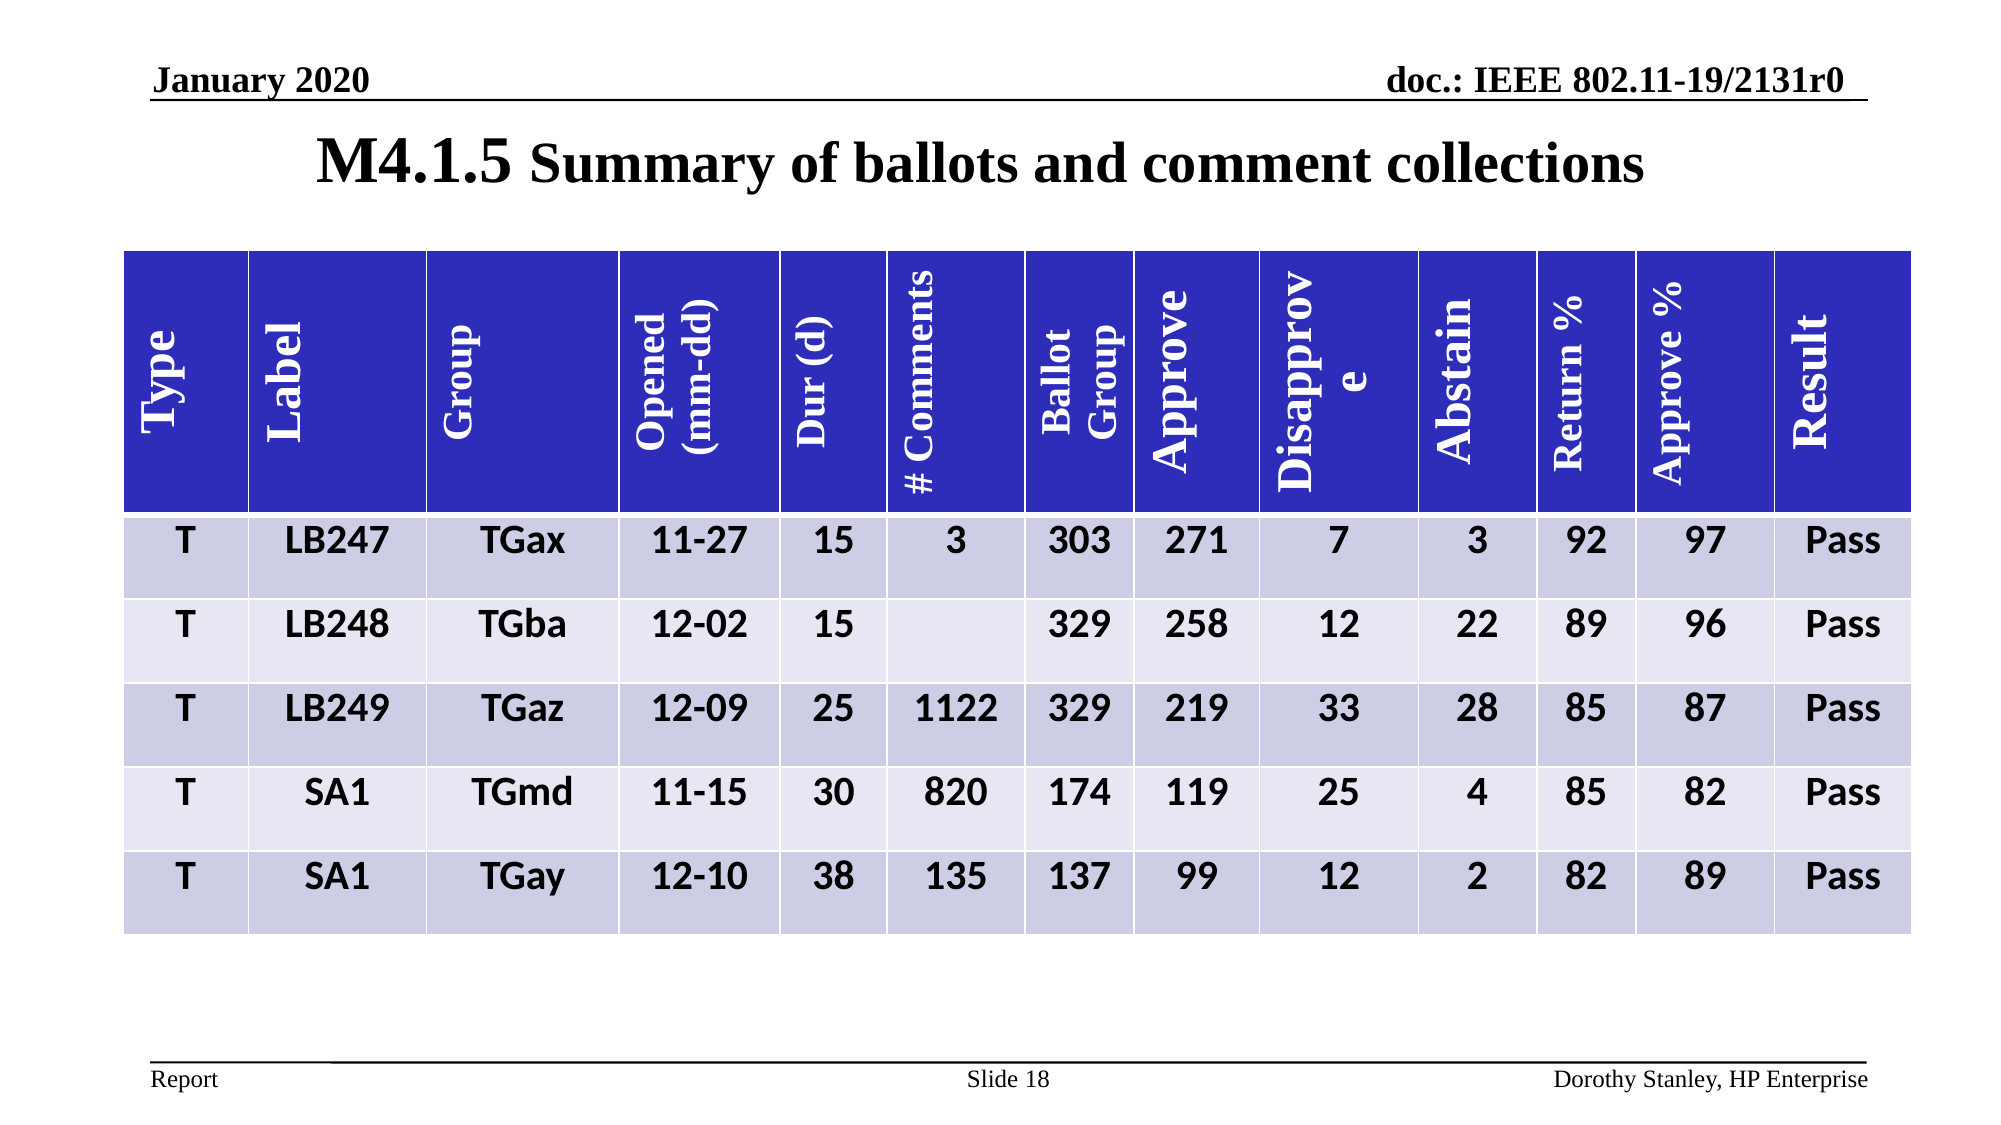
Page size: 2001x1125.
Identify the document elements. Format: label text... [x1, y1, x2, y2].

table_cell 303 [1026, 518, 1133, 598]
table_cell 22 [1419, 600, 1536, 682]
table_cell 329 [1026, 600, 1133, 682]
table_cell 137 [1026, 852, 1133, 934]
slide_number Slide 18 [964, 1061, 1053, 1093]
table_cell SA1 [249, 852, 426, 934]
table_header Result [1775, 251, 1911, 512]
table_header Return % [1538, 251, 1635, 512]
table_cell 87 [1637, 684, 1774, 766]
table_cell 12-09 [620, 684, 779, 766]
table_cell 38 [781, 852, 886, 934]
table_cell 2 [1419, 852, 1536, 934]
table_cell Pass [1775, 600, 1911, 682]
table_header Approve [1135, 251, 1259, 512]
table_cell 85 [1538, 768, 1635, 850]
table_cell 329 [1026, 684, 1133, 766]
table_cell 11-27 [620, 518, 779, 598]
table_cell T [124, 600, 248, 682]
table_header Group [427, 251, 618, 512]
table_cell 1122 [888, 684, 1024, 766]
table_cell TGba [427, 600, 618, 682]
table_cell 12-10 [620, 852, 779, 934]
table_cell 99 [1135, 852, 1259, 934]
table_header Approve % [1637, 251, 1774, 512]
table_cell LB249 [249, 684, 426, 766]
table_cell 119 [1135, 768, 1259, 850]
table_header Dur (d) [781, 251, 886, 512]
table_cell TGmd [427, 768, 618, 850]
table_header Type [124, 251, 248, 512]
table_cell LB247 [249, 518, 426, 598]
table_cell 92 [1538, 518, 1635, 598]
table_cell TGaz [427, 684, 618, 766]
table_cell 96 [1637, 600, 1774, 682]
table_cell 174 [1026, 768, 1133, 850]
table_cell 25 [1260, 768, 1418, 850]
table_cell SA1 [249, 768, 426, 850]
table_cell 15 [781, 518, 886, 598]
table_cell Pass [1775, 684, 1911, 766]
table_cell 219 [1135, 684, 1259, 766]
table_cell 12-02 [620, 600, 779, 682]
table_cell 3 [888, 518, 1024, 598]
table_cell 30 [781, 768, 886, 850]
table_cell T [124, 684, 248, 766]
table_header Opened (mm-dd) [620, 251, 779, 512]
table_header Disapprove [1260, 251, 1418, 512]
table_cell 33 [1260, 684, 1418, 766]
table_cell 258 [1135, 600, 1259, 682]
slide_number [152, 54, 406, 101]
table_cell 820 [888, 768, 1024, 850]
table_cell 135 [888, 852, 1024, 934]
table_cell LB248 [249, 600, 426, 682]
table_cell 271 [1135, 518, 1259, 598]
table_cell 25 [781, 684, 886, 766]
table_cell 12 [1260, 852, 1418, 934]
table_cell 97 [1637, 518, 1774, 598]
table_header Label [249, 251, 426, 512]
table_cell TGax [427, 518, 618, 598]
table_cell 89 [1637, 852, 1774, 934]
table_cell 85 [1538, 684, 1635, 766]
table_cell 12 [1260, 600, 1418, 682]
table_cell T [124, 518, 248, 598]
table_cell 28 [1419, 684, 1536, 766]
table_cell 89 [1538, 600, 1635, 682]
table_cell 7 [1260, 518, 1418, 598]
table_cell 82 [1637, 768, 1774, 850]
table_cell T [124, 852, 248, 934]
table_cell 82 [1538, 852, 1635, 934]
table_cell 4 [1419, 768, 1536, 850]
table_cell T [124, 768, 248, 850]
table_header Ballot Group [1026, 251, 1133, 512]
table_header Abstain [1419, 251, 1536, 512]
table_cell Pass [1775, 518, 1911, 598]
table_cell 3 [1419, 518, 1536, 598]
table_header # Comments [888, 251, 1024, 512]
title M4.1.5 Summary of ballots and comment collections [249, 112, 1713, 200]
table_cell TGay [427, 852, 618, 934]
footer Dorothy Stanley, HP Enterprise [1512, 1061, 1869, 1093]
table_cell 15 [781, 600, 886, 682]
table_cell Pass [1775, 852, 1911, 934]
table_cell 11-15 [620, 768, 779, 850]
table_cell Pass [1775, 768, 1911, 850]
table_cell [888, 600, 1024, 682]
